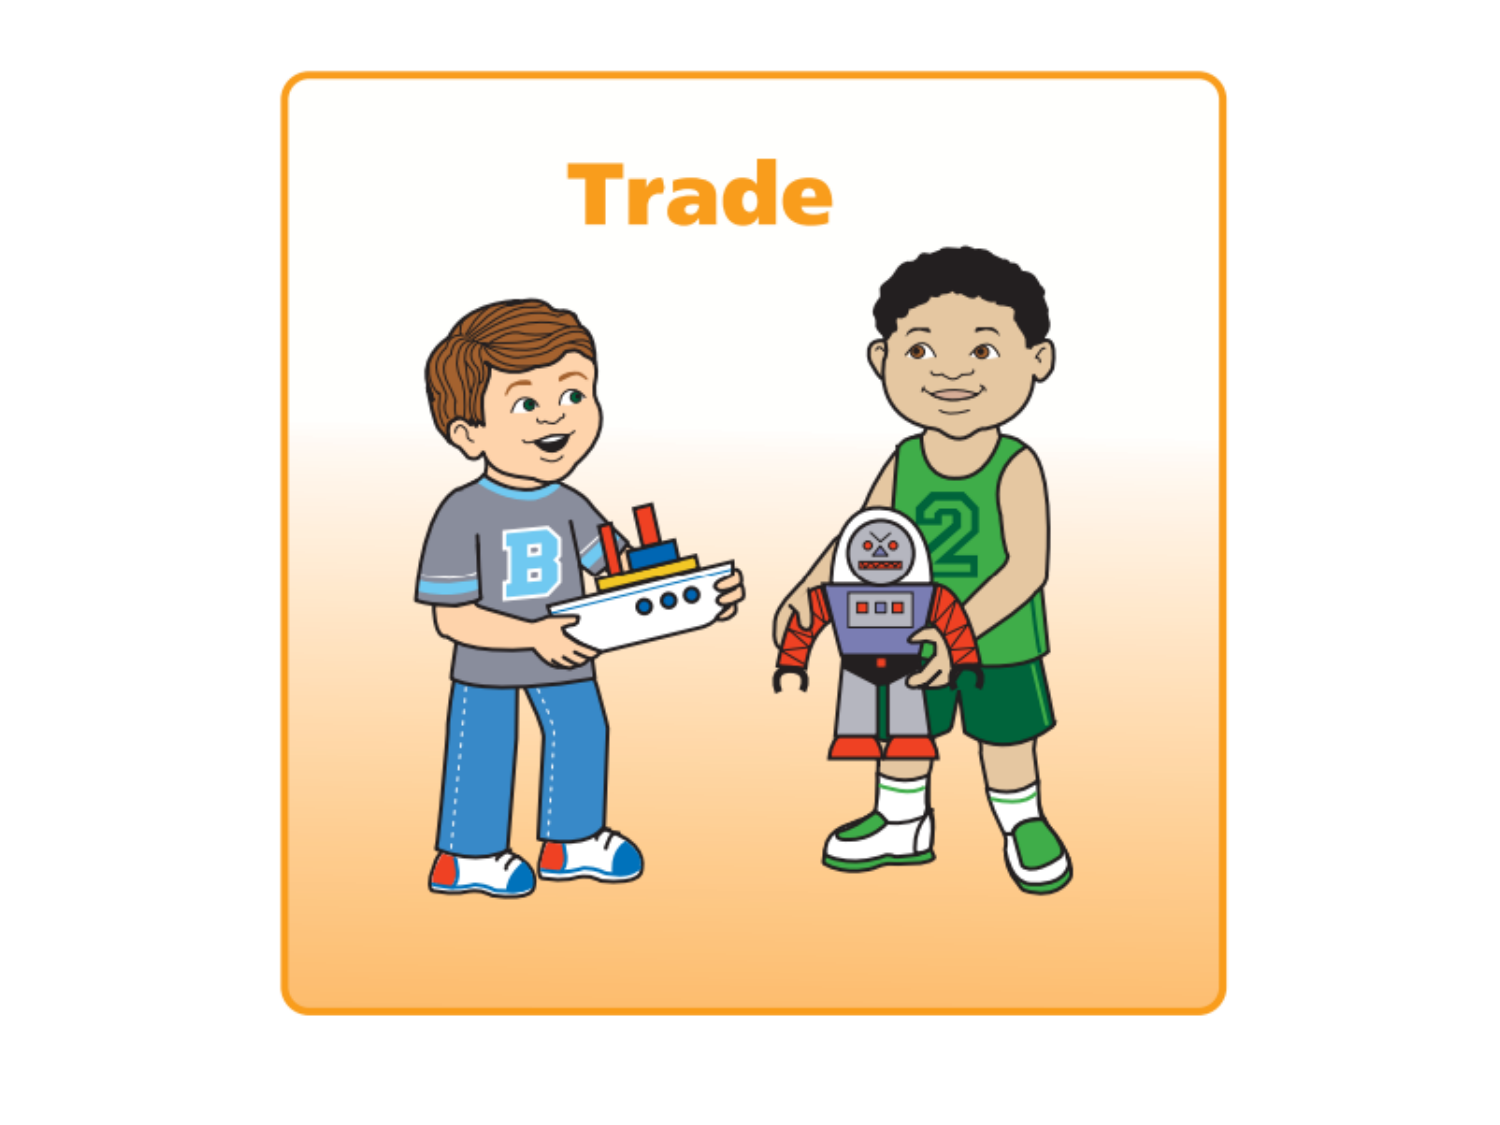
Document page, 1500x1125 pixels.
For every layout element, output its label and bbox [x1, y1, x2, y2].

picture [275, 62, 1239, 1029]
